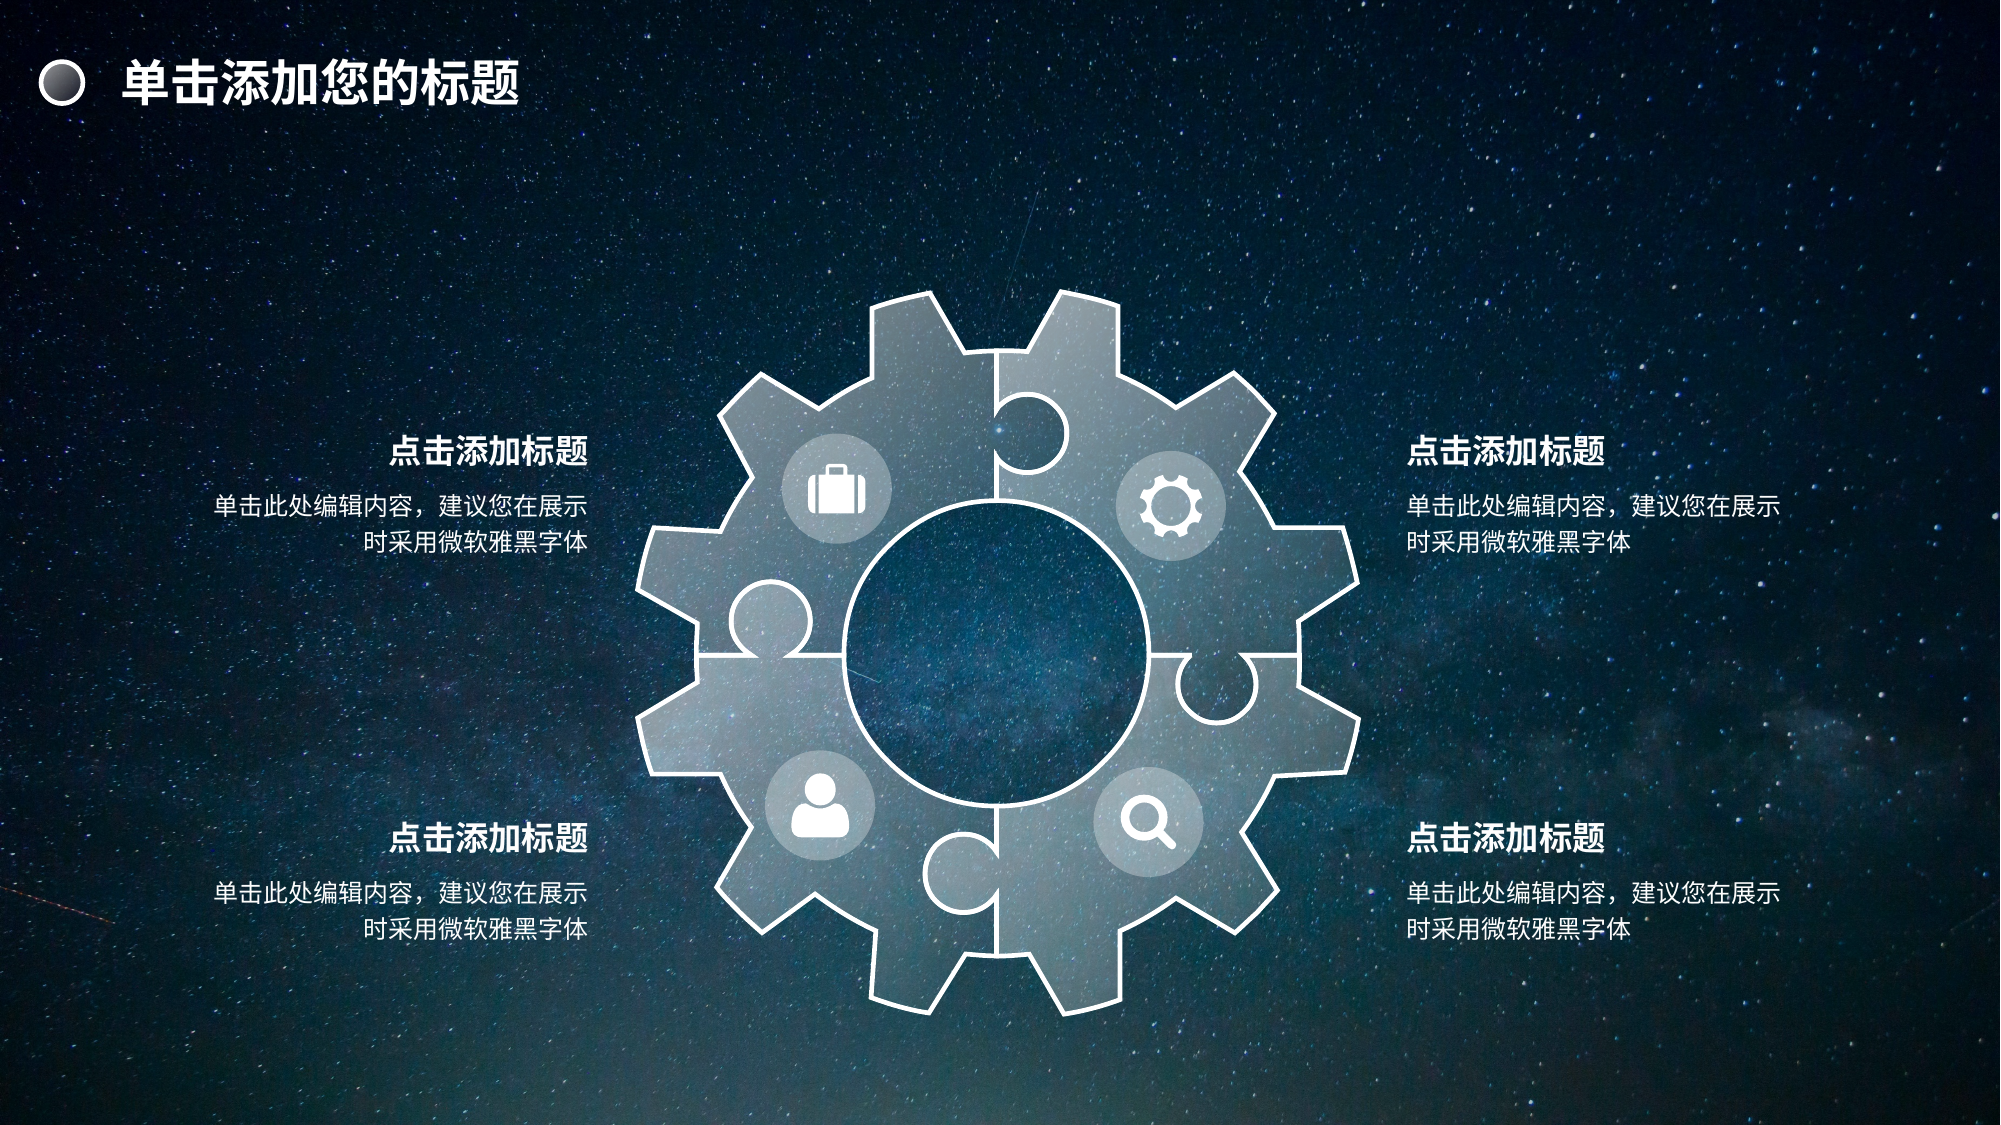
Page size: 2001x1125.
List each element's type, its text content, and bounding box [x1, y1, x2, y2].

text_box 点击添加标题 [268, 430, 589, 471]
text_box [791, 803, 850, 838]
text_box [927, 654, 1360, 1016]
text_box 单击添加您的标题 [105, 43, 801, 119]
text_box [1092, 765, 1205, 879]
text_box [636, 291, 1065, 654]
text_box 点击添加标题 [268, 817, 589, 858]
text_box [804, 773, 836, 806]
text_box 点击添加标题 [1406, 817, 1727, 858]
picture [0, 0, 2000, 1125]
text_box 单击此处编辑内容，建议您在展示时采用微软雅黑字体 [205, 484, 589, 557]
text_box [808, 463, 866, 514]
text_box 单击此处编辑内容，建议您在展示时采用微软雅黑字体 [1406, 871, 1790, 944]
text_box [780, 432, 893, 545]
text_box [636, 580, 998, 1015]
text_box 点击添加标题 [1406, 430, 1727, 471]
text_box [1120, 794, 1177, 850]
text_box 单击此处编辑内容，建议您在展示时采用微软雅黑字体 [205, 871, 589, 944]
text_box [1114, 449, 1227, 563]
text_box [764, 749, 877, 862]
text_box [1139, 474, 1203, 538]
text_box 单击此处编辑内容，建议您在展示时采用微软雅黑字体 [1406, 484, 1790, 557]
text_box [995, 290, 1359, 721]
